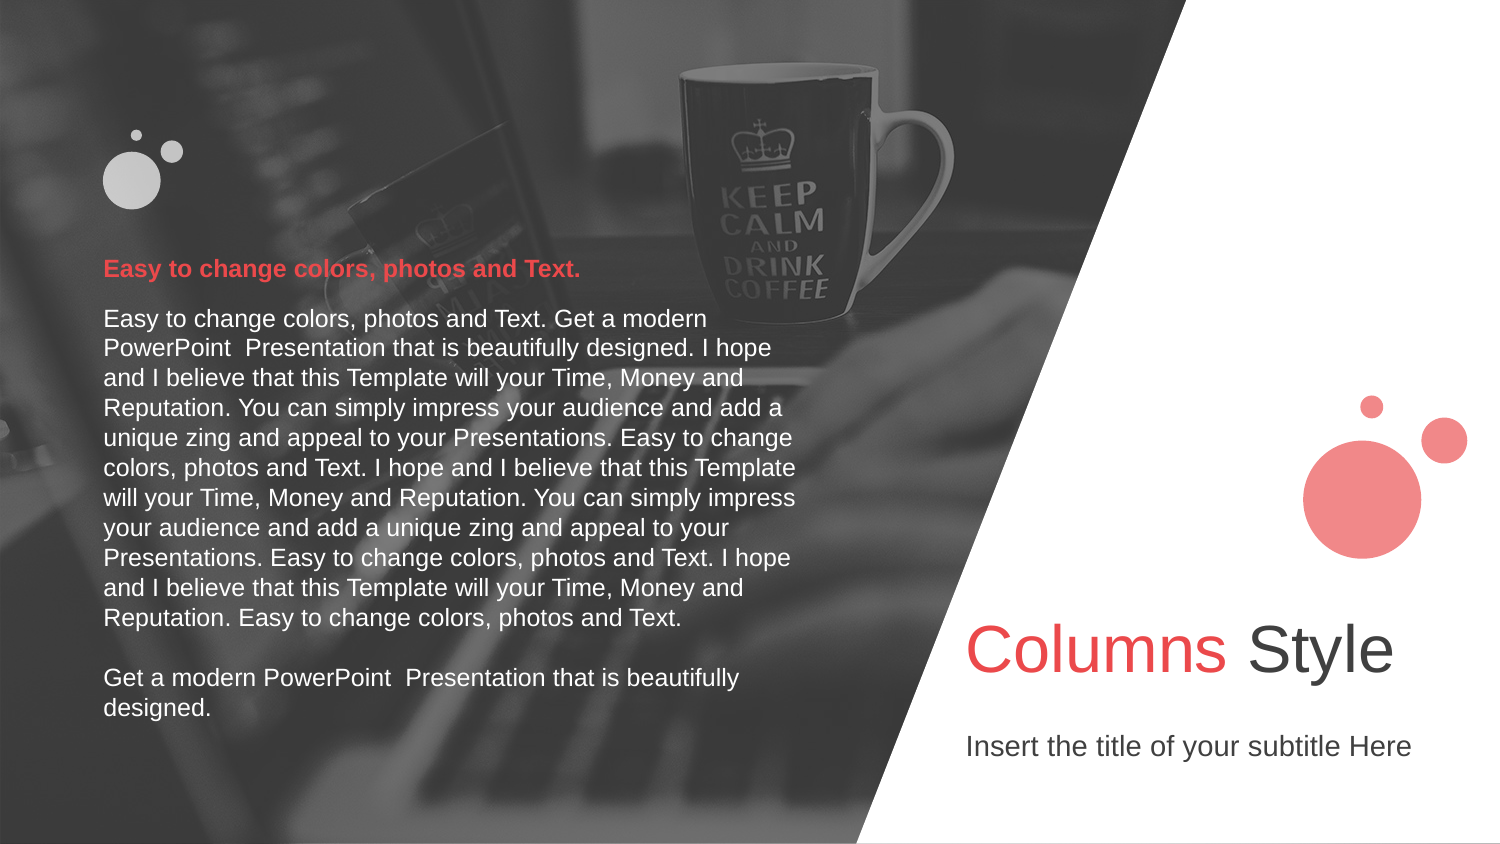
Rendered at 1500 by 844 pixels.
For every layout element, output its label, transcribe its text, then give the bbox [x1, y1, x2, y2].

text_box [102, 129, 184, 210]
list Columns Style [950, 599, 1500, 694]
list Insert the title of your subtitle Here [950, 721, 1500, 769]
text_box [1302, 395, 1468, 559]
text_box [88, 244, 822, 732]
